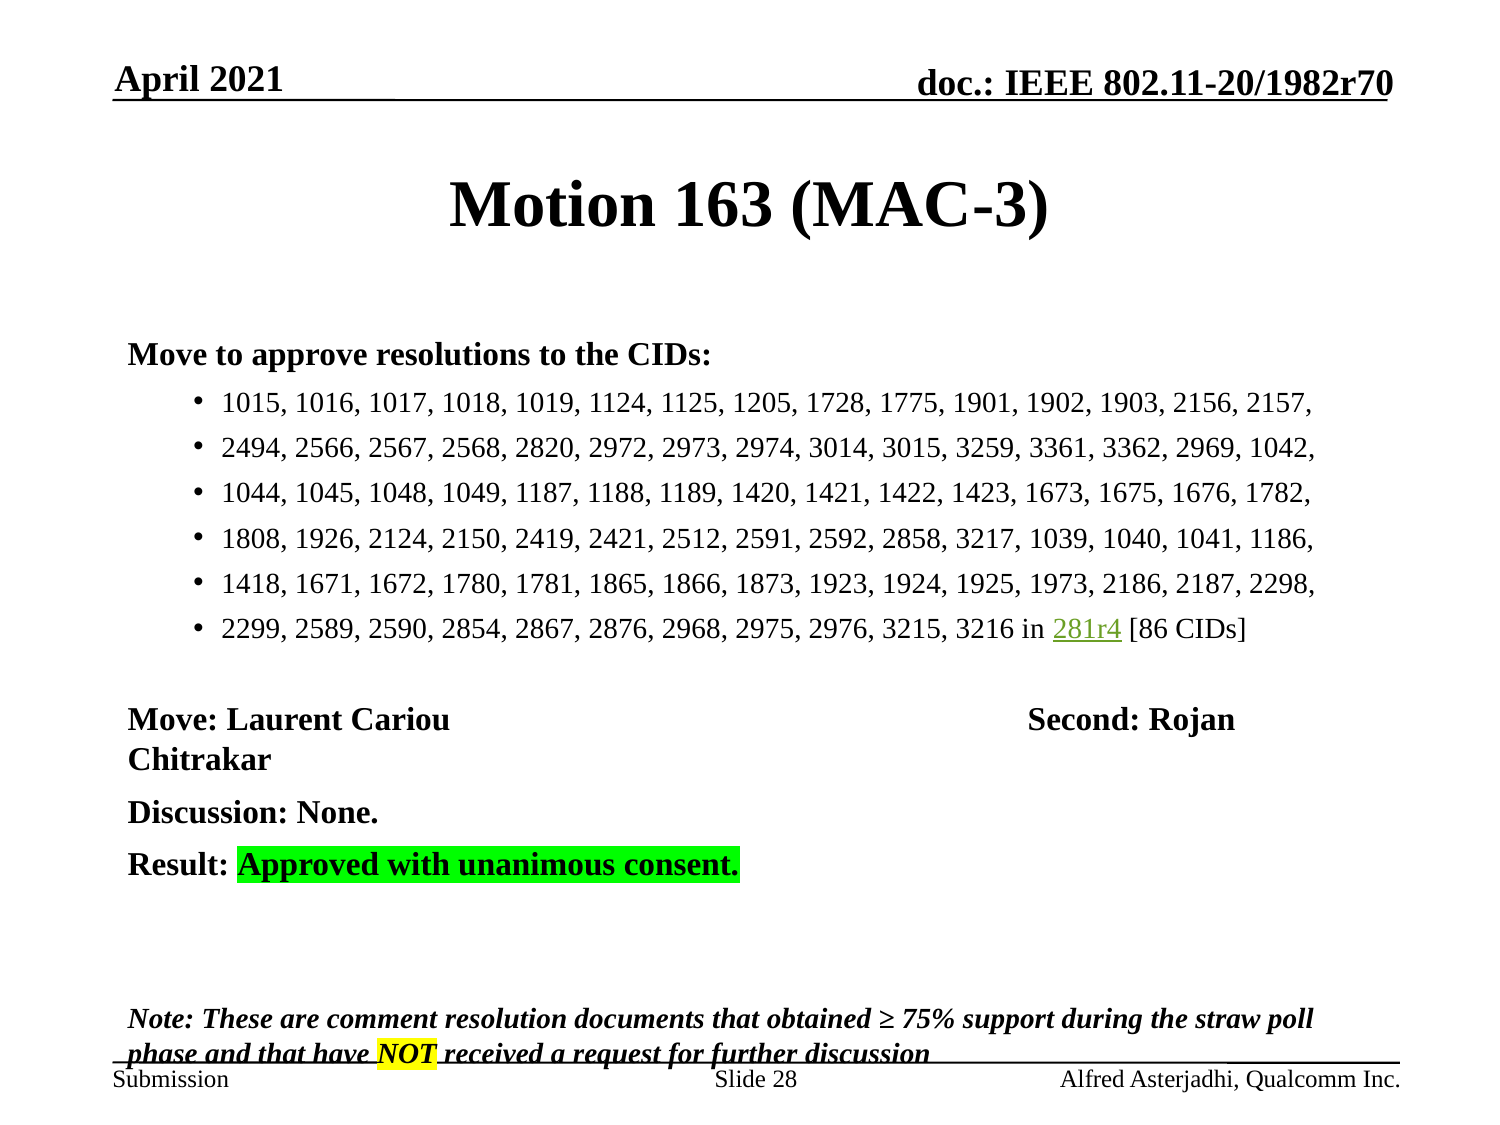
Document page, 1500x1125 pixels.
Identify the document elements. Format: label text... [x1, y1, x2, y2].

title Motion 163 (MAC-3) [112, 112, 1388, 288]
footer Alfred Asterjadhi, Qualcomm Inc. [878, 1061, 1402, 1093]
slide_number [114, 54, 423, 100]
slide_number Slide 28 [712, 1061, 800, 1123]
list Move to approve resolutions to the CIDs: 1015, 1016, 1017, 1018, 1019, 1124, 1125, 1205, 1728, 1775, 1901, 1902, 1903, 2156, 2157, 2494, 2566, 2567, 2568, 2820, 2972, 2973, 2974, 3014, 3015, 3259, 3361, 3362, 2969, 1042, 1044, 1045, 1048, 1049, 1187, 1188, 1189, 1420, 1421, 1422, 1423, 1673, 1675, 1676, 1782, 1808, 1926, 2124, 2150, 2419, 2421, 2512, 2591, 2592, 2858, 3217, 1039, 1040, 1041, 1186, 1418, 1671, 1672, 1780, 1781, 1865, 1866, 1873, 1923, 1924, 1925, 1973, 2186, 2187, 2298, 2299, 2589, 2590, 2854, 2867, 2876, 2968, 2975, 2976, 3215, 3216 in 281r4 [86 CIDs] Move: Laurent Cariou Second: Rojan Chitrakar Discussion: None. Result: Approved with unanimous consent. Note: These are comment resolution documents that obtained ≥ 75% support during the straw poll phase and that have NOT received a request for further discussion [112, 324, 1388, 1063]
